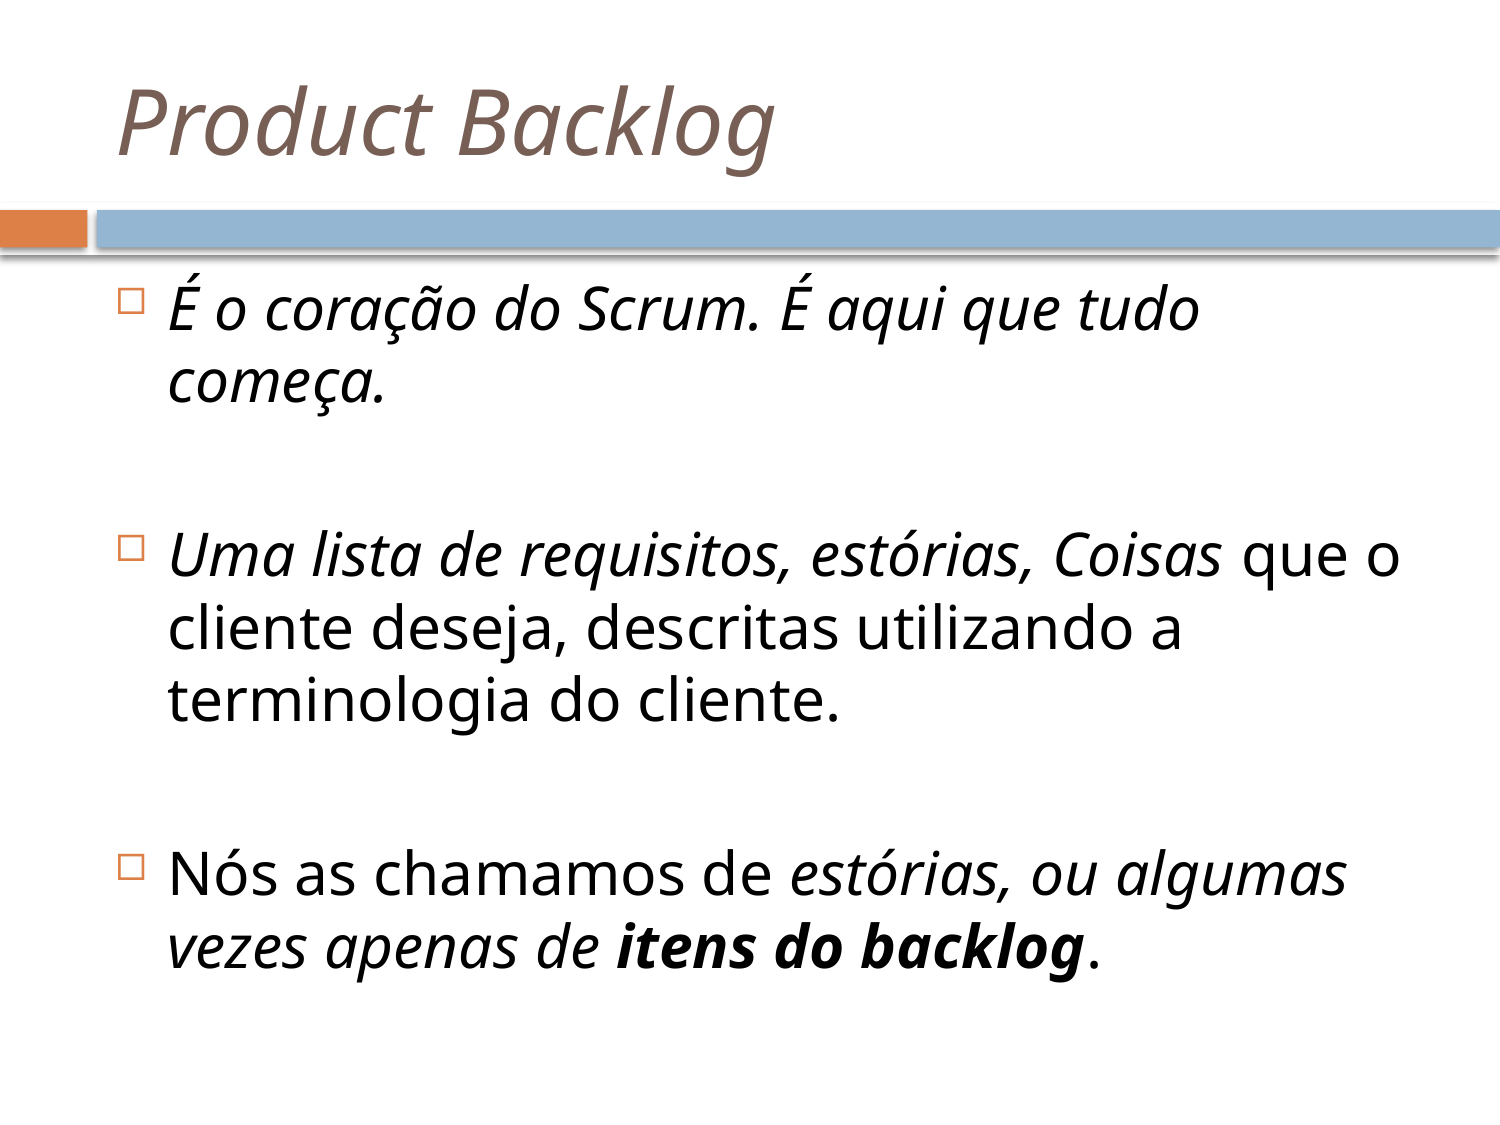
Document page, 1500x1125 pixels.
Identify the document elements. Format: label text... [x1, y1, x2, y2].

list É o coração do Scrum. É aqui que tudo começa. Uma lista de requisitos, estórias, Coisas que o cliente deseja, descritas utilizando a terminologia do cliente. Nós as chamamos de estórias, ou algumas vezes apenas de itens do backlog. [100, 262, 1438, 1000]
title Product Backlog [100, 37, 1438, 200]
